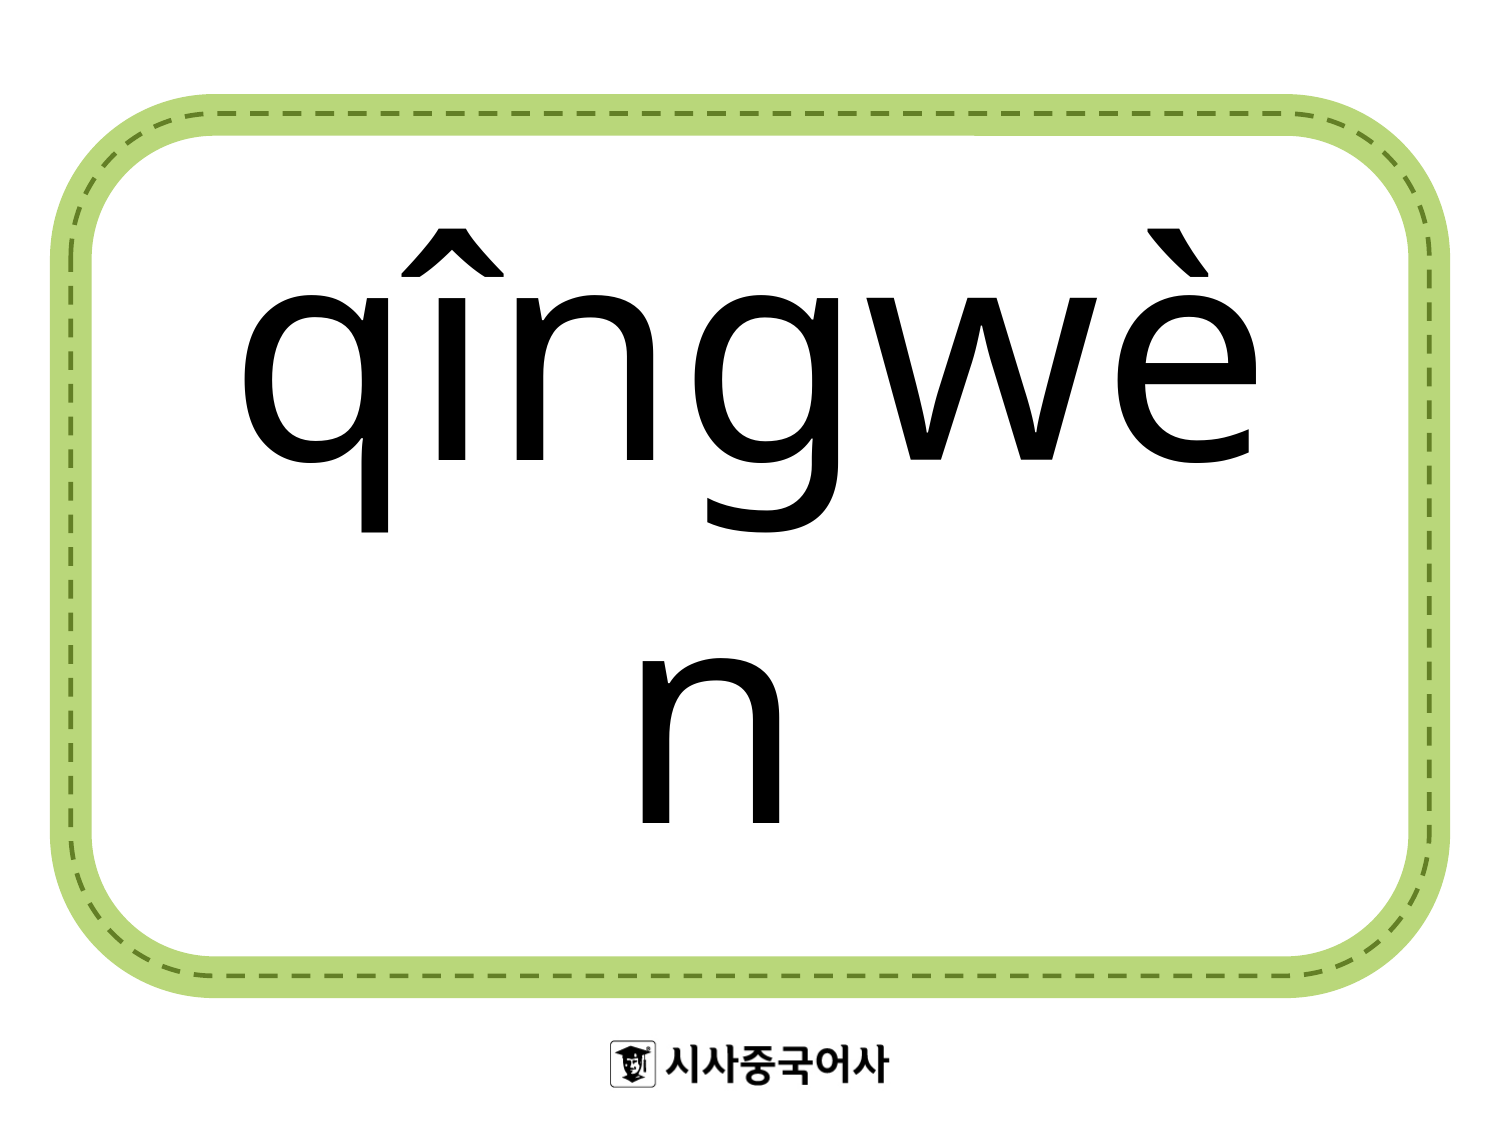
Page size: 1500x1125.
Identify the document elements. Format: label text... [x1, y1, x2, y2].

picture [602, 1034, 898, 1094]
text_box qîngwèn [145, 189, 1354, 853]
